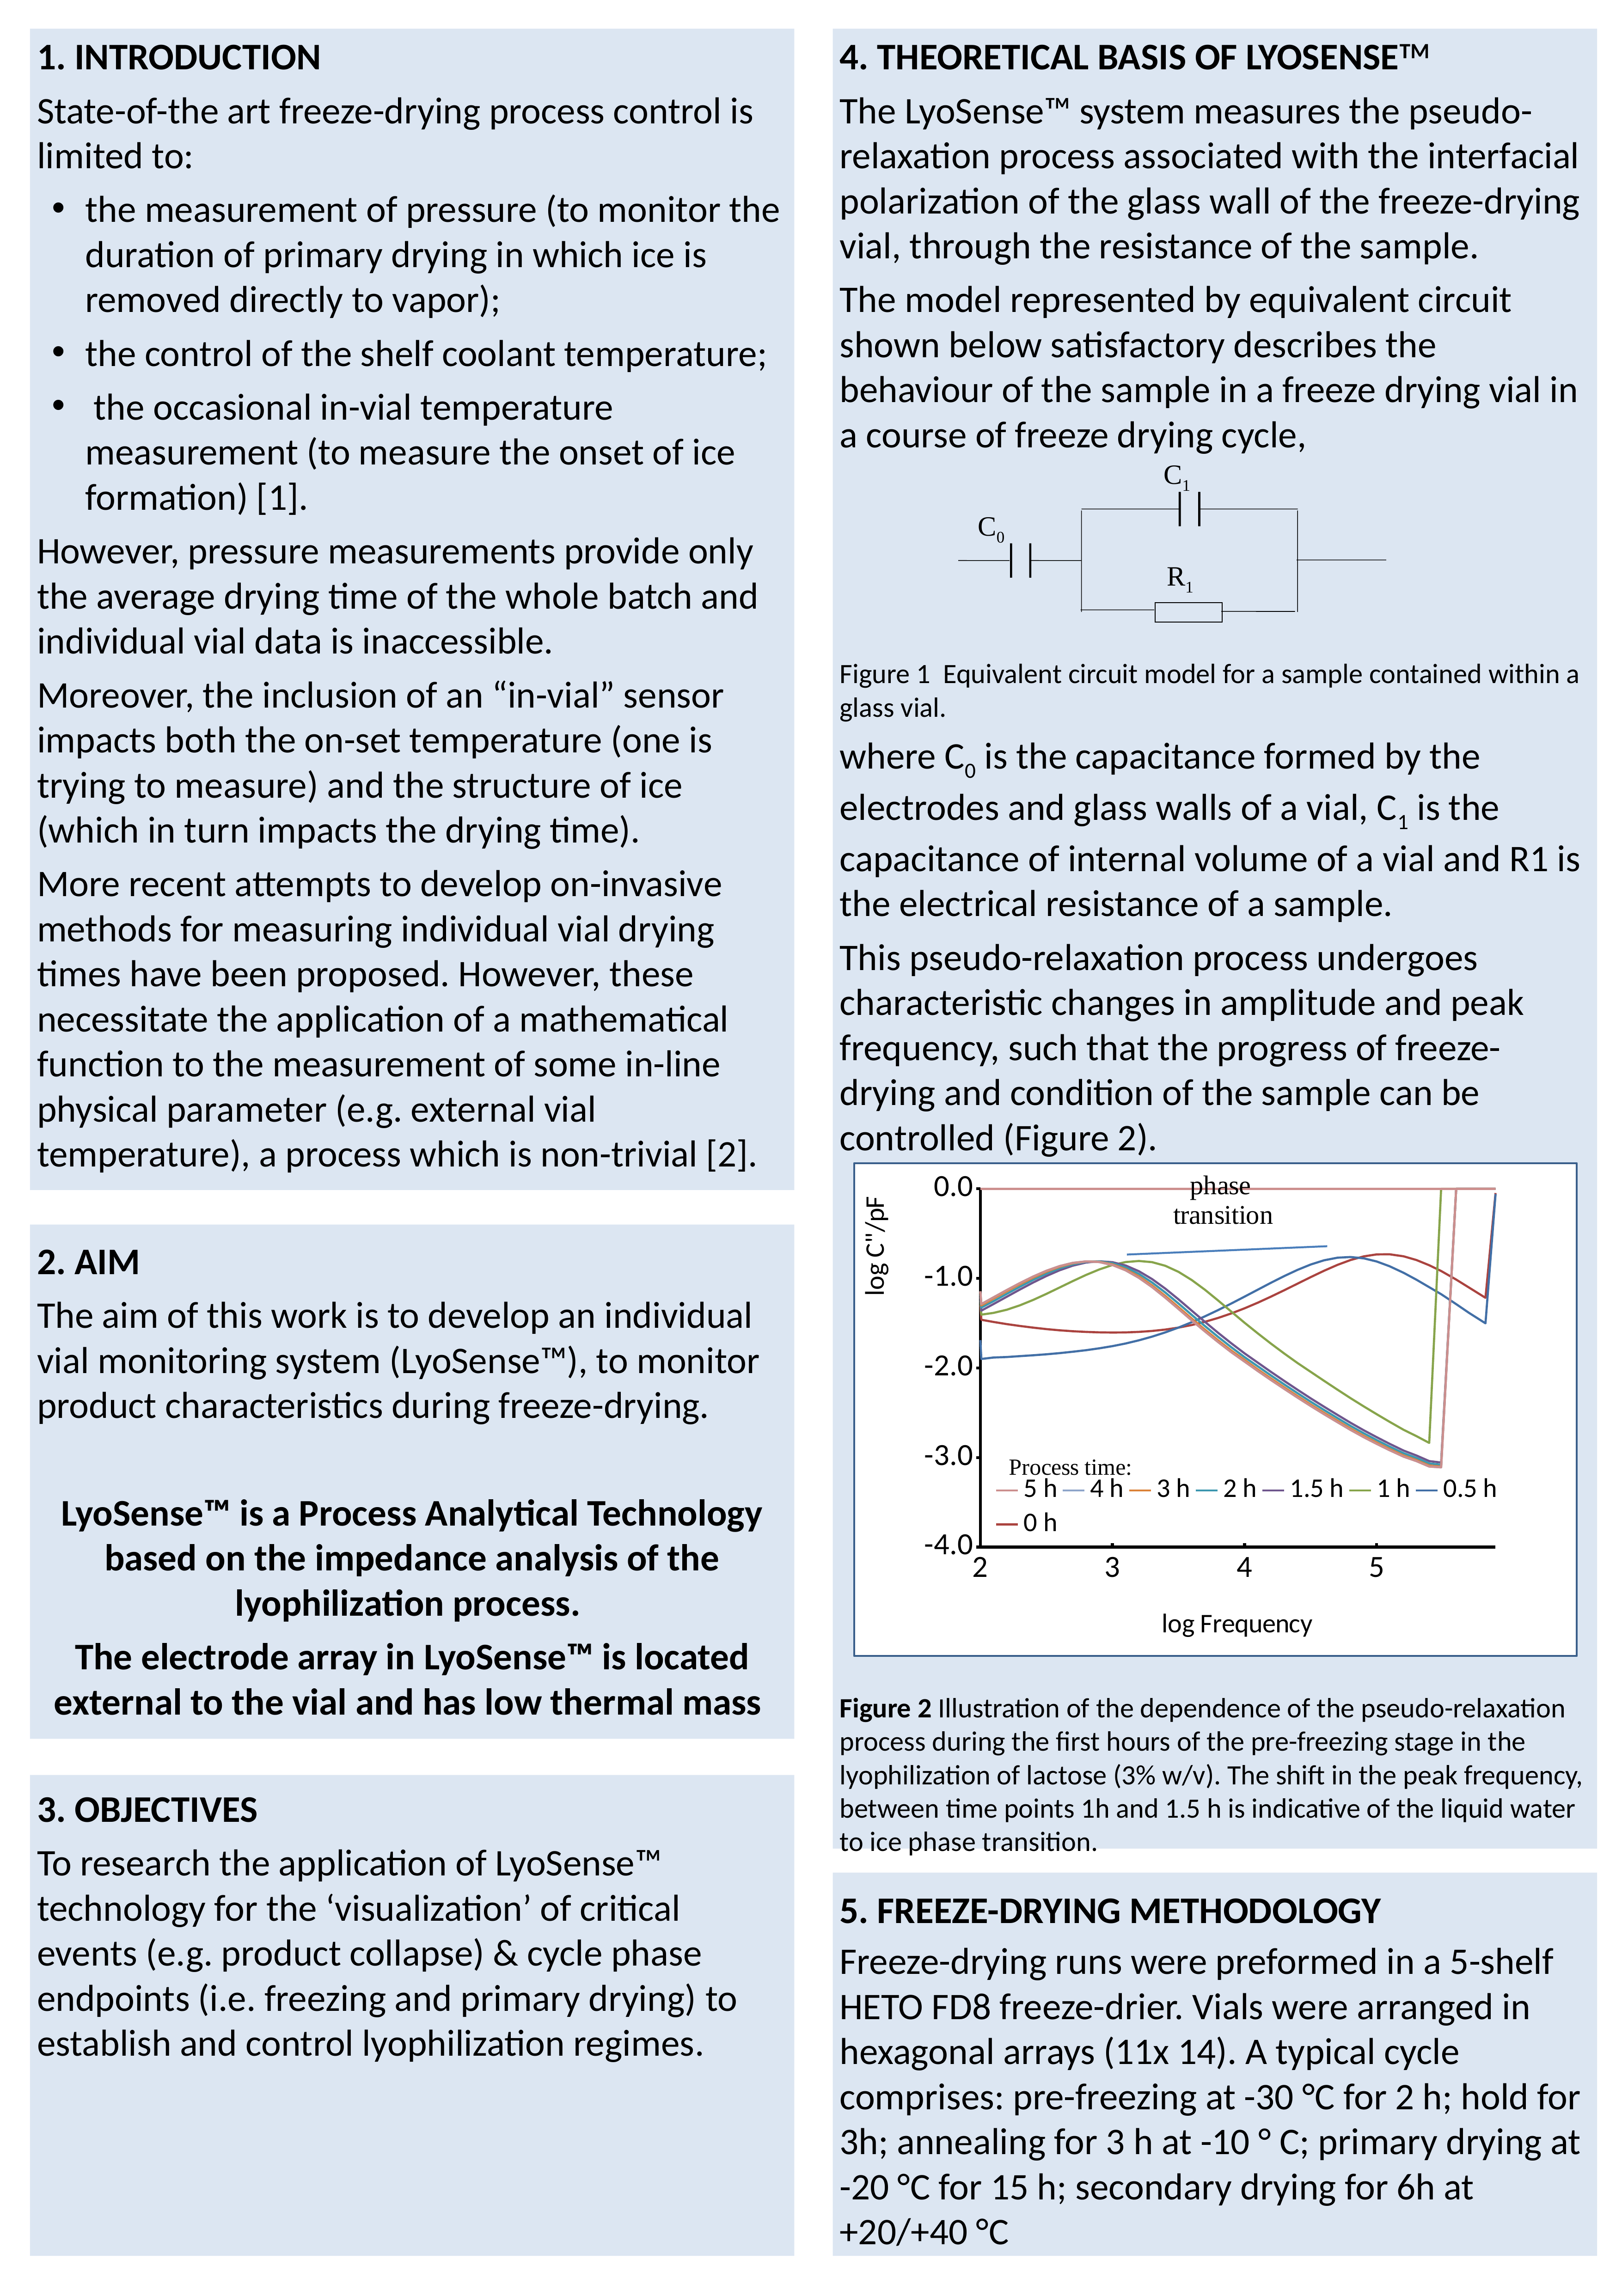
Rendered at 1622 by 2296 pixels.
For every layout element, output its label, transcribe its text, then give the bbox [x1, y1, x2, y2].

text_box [958, 452, 1387, 623]
text_box 4. THEORETICAL BASIS OF LYOSENSETM The LyoSense™ system measures the pseudo-relaxation process associated with the interfacial polarization of the glass wall of the freeze-drying vial, through the resistance of the sample. The model represented by equivalent circuit shown below satisfactory describes the behaviour of the sample in a freeze drying vial in a course of freeze drying cycle, Figure 1 Equivalent circuit model for a sample contained within a glass vial. where C0 is the capacitance formed by the electrodes and glass walls of a vial, C1 is the capacitance of internal volume of a vial and R1 is the electrical resistance of a sample. This pseudo-relaxation process undergoes characteristic changes in amplitude and peak frequency, such that the progress of freeze-drying and condition of the sample can be controlled (Figure 2). Figure 2 Illustration of the dependence of the pseudo-relaxation process during the first hours of the pre-freezing stage in the lyophilization of lactose (3% w/v). The shift in the peak frequency, between time points 1h and 1.5 h is indicative of the liquid water to ice phase transition. 5. FREEZE-DRYING METHODOLOGY Freeze-drying runs were preformed in a 5-shelf HETO FD8 freeze-drier. Vials were arranged in hexagonal arrays (11x 14). A typical cycle comprises: pre-freezing at -30 °C for 2 h; hold for 3h; annealing for 3 h at -10 ° C; primary drying at -20 °C for 15 h; secondary drying for 6h at +20/+40 °C [832, 29, 1598, 2256]
text_box 1. INTRODUCTION State-of-the art freeze-drying process control is limited to: the measurement of pressure (to monitor the duration of primary drying in which ice is removed directly to vapor); the control of the shelf coolant temperature; the occasional in-vial temperature measurement (to measure the onset of ice formation) [1]. However, pressure measurements provide only the average drying time of the whole batch and individual vial data is inaccessible. Moreover, the inclusion of an “in-vial” sensor impacts both the on-set temperature (one is trying to measure) and the structure of ice (which in turn impacts the drying time). More recent attempts to develop on-invasive methods for measuring individual vial drying times have been proposed. However, these necessitate the application of a mathematical function to the measurement of some in-line physical parameter (e.g. external vial temperature), a process which is non-trivial [2]. 2. AIM The aim of this work is to develop an individual vial monitoring system (LyoSense™), to monitor product characteristics during freeze-drying. LyoSense™ is a Process Analytical Technology based on the impedance analysis of the lyophilization process. The electrode array in LyoSense™ is located external to the vial and has low thermal mass 3. OBJECTIVES To research the application of LyoSense™ technology for the ‘visualization’ of critical events (e.g. product collapse) & cycle phase endpoints (i.e. freezing and primary drying) to establish and control lyophilization regimes. [30, 29, 795, 2067]
chart [843, 1161, 1524, 1650]
text_box [29, 1774, 796, 2257]
